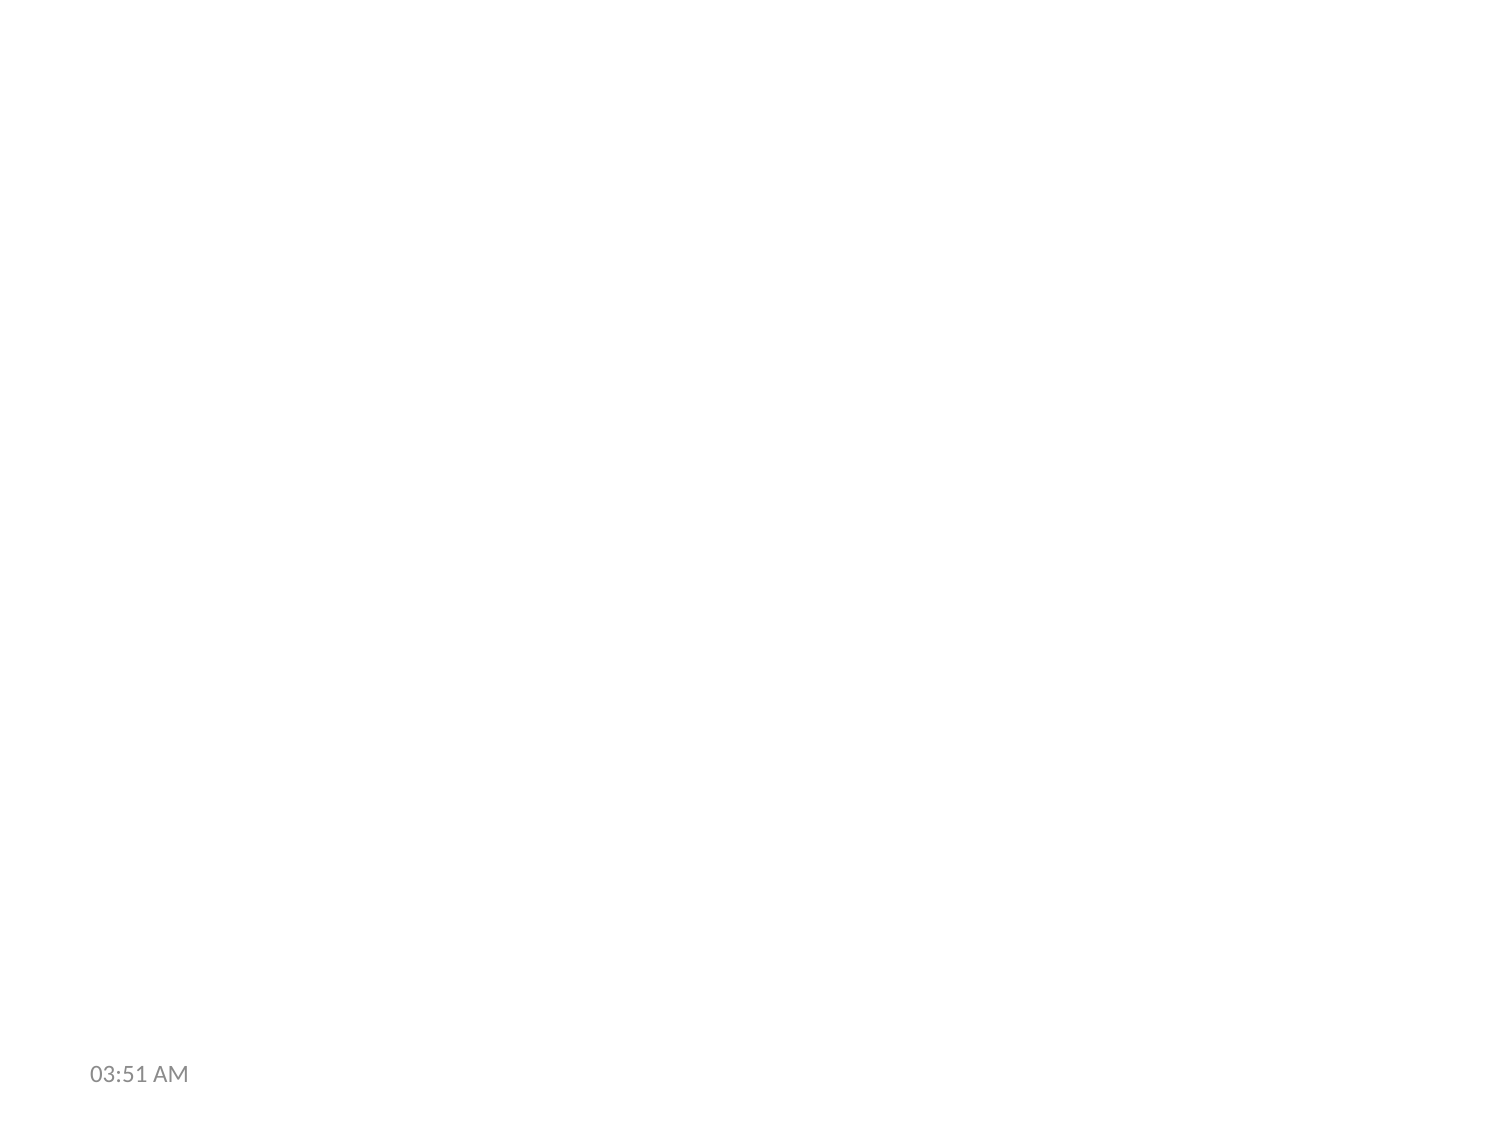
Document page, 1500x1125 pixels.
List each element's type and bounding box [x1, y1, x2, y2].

slide_number [75, 1042, 425, 1103]
